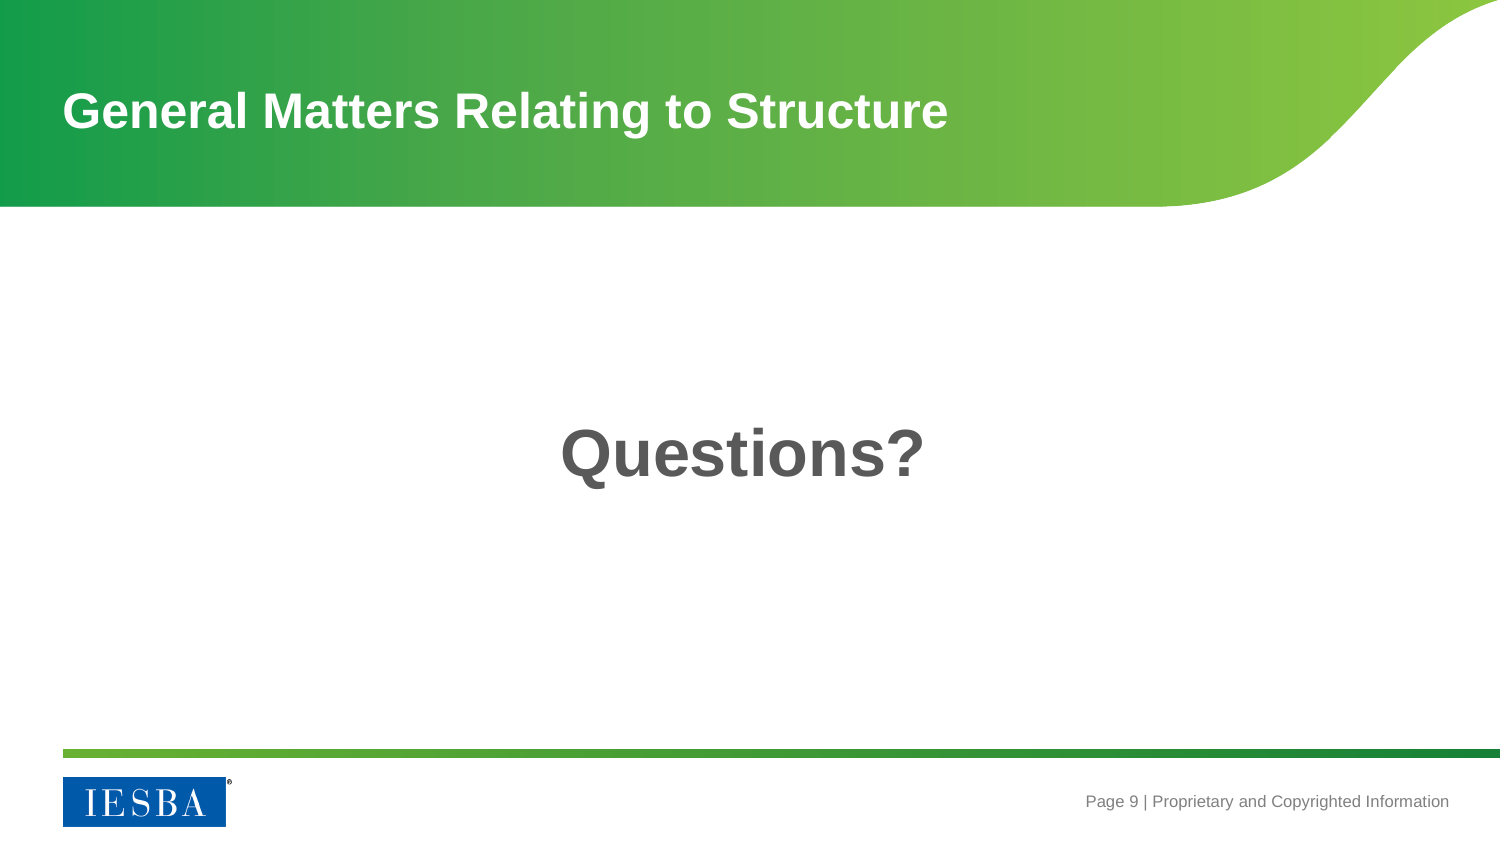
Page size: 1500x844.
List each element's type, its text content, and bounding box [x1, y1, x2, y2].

title General Matters Relating to Structure [62, 75, 1300, 142]
picture [63, 777, 232, 827]
picture [0, 0, 1500, 207]
list Questions? [24, 221, 1463, 735]
